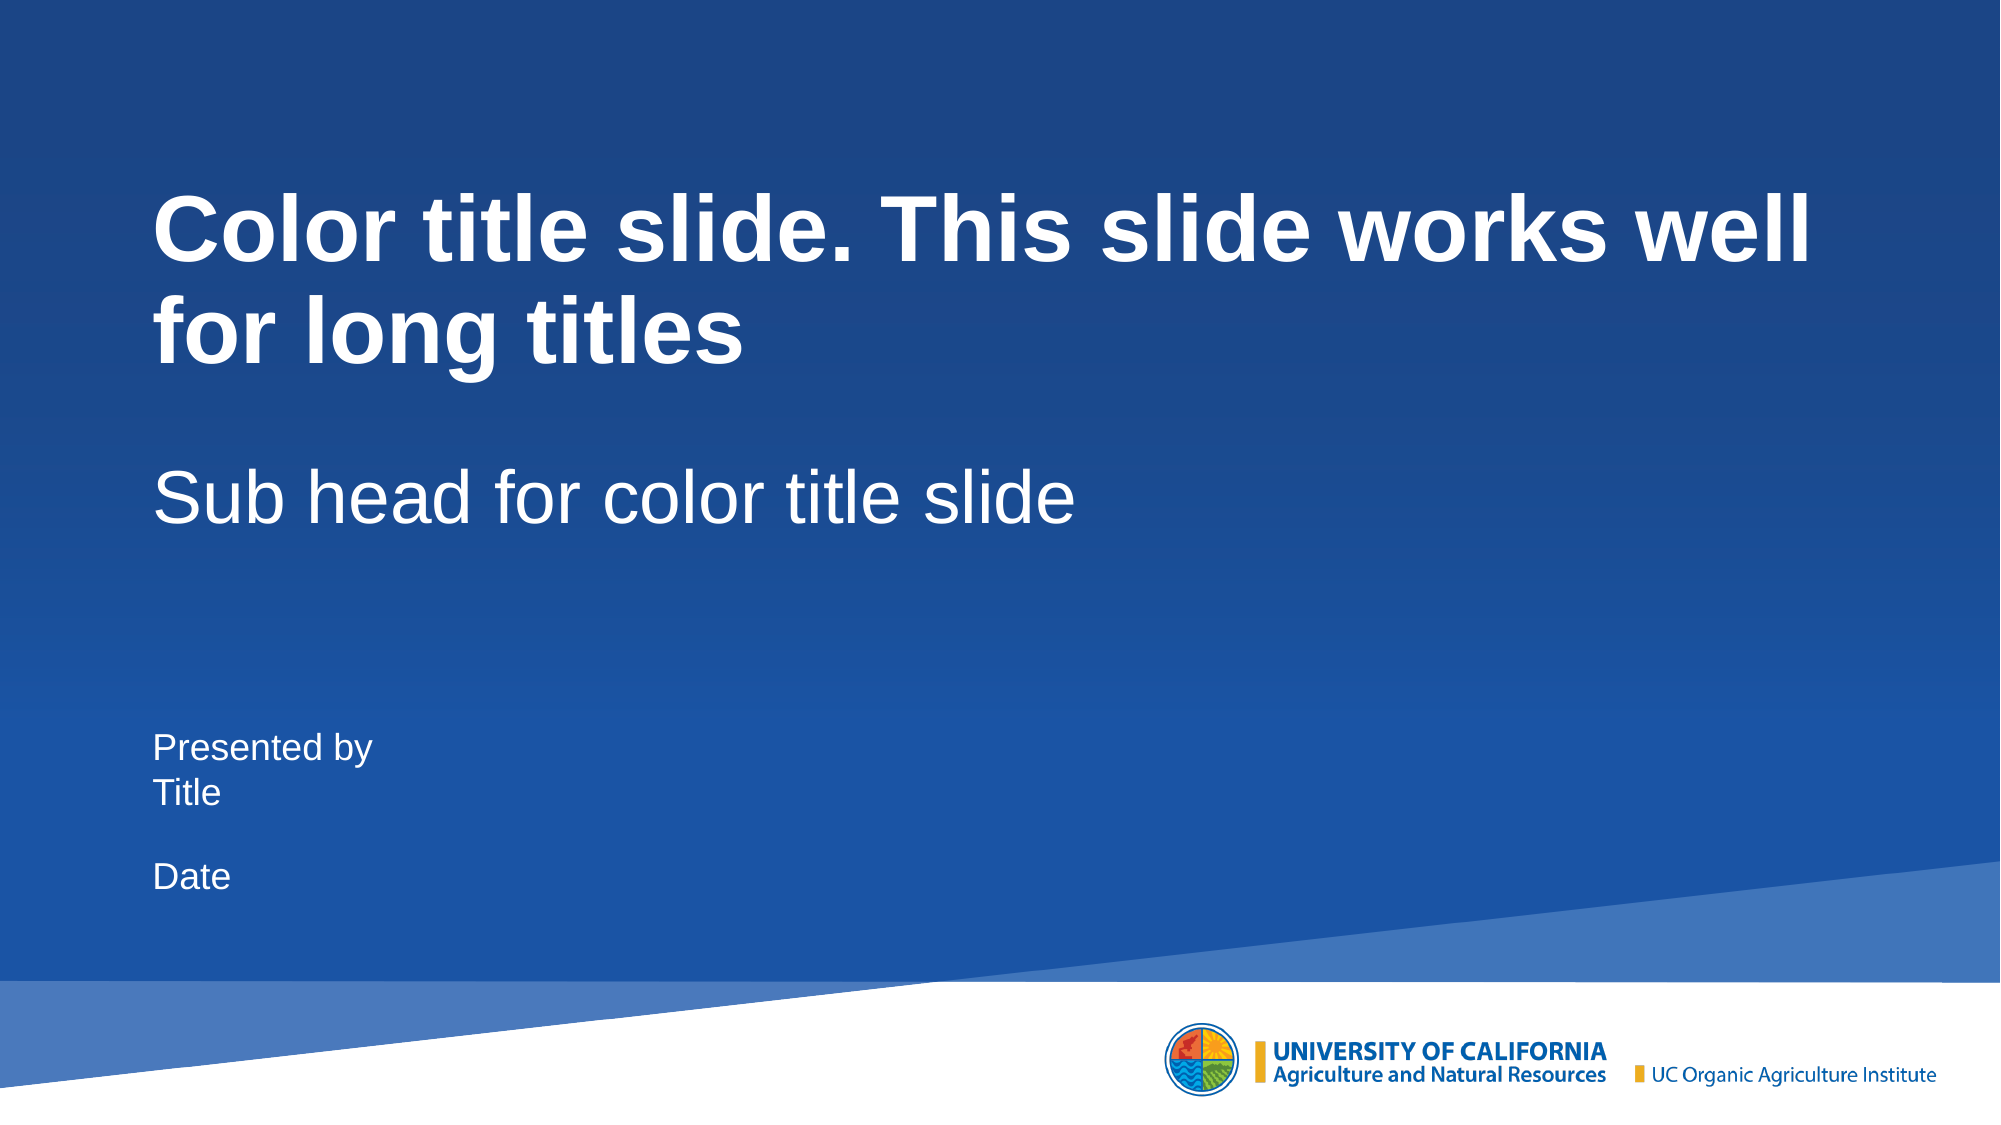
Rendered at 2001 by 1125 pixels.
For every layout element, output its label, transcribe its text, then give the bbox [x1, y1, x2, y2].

list Presented by Title [137, 715, 698, 824]
picture [0, 0, 2001, 1125]
list Date [137, 849, 607, 937]
title Color title slide. This slide works well for long titles [137, 173, 1863, 391]
list Sub head for color title slide [137, 451, 1494, 583]
